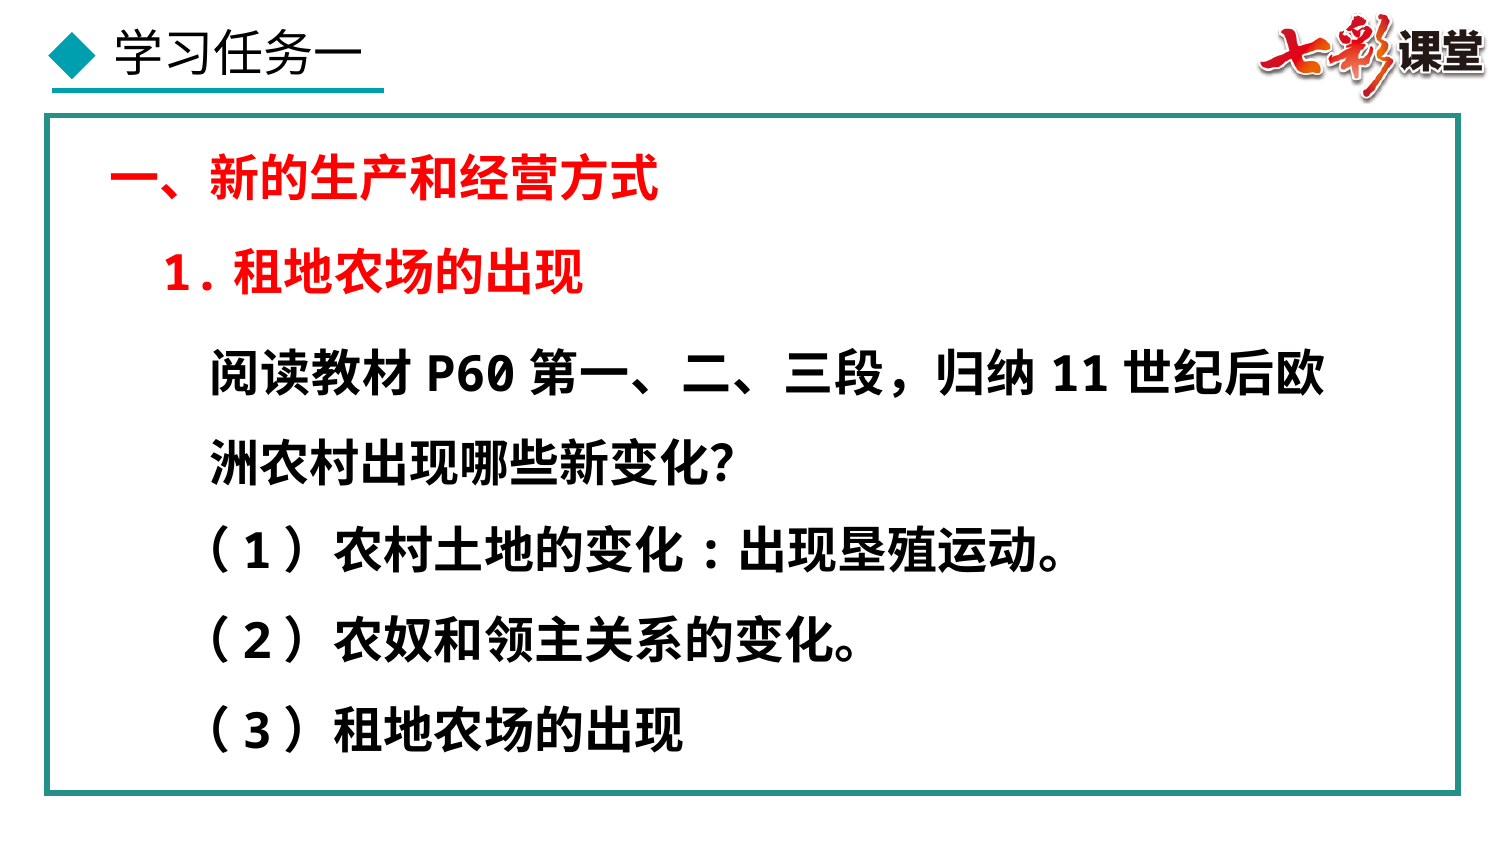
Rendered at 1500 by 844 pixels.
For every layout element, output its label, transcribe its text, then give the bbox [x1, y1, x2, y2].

text_box 1.租地农场的出现 [147, 221, 715, 308]
picture [1254, 8, 1491, 104]
text_box 阅读教材P60第一、二、三段，归纳11世纪后欧洲农村出现哪些新变化？ [194, 303, 1341, 499]
text_box （1）农村土地的变化:出现垦殖运动。 （2）农奴和领主关系的变化。 （3）租地农场的出现 [165, 480, 1122, 766]
text_box 一、新的生产和经营方式 [94, 126, 768, 214]
